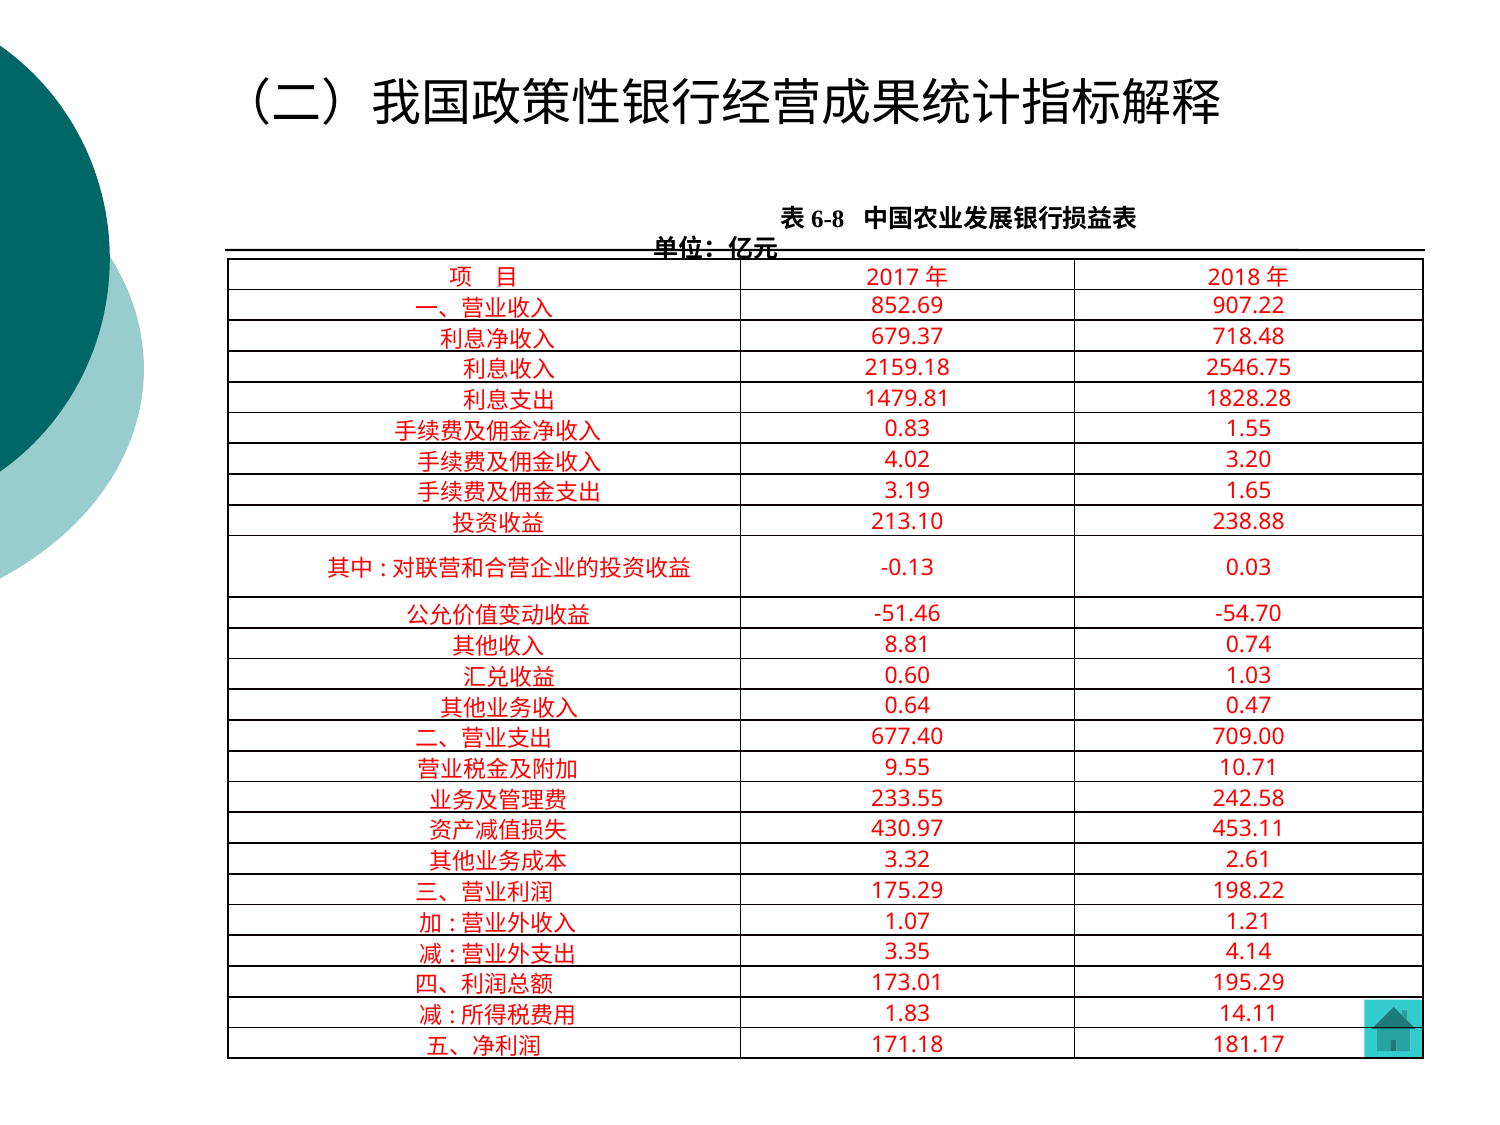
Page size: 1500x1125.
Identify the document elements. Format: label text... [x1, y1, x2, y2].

table_cell 4.02 [741, 444, 1074, 473]
table_cell 3.35 [741, 936, 1074, 965]
table_cell 手续费及佣金净收入 [229, 413, 740, 442]
table_cell 1.55 [1075, 413, 1422, 442]
table_cell 718.48 [1075, 321, 1422, 350]
table_cell 195.29 [1075, 967, 1422, 996]
table_cell 其中:对联营和合营企业的投资收益 [229, 536, 740, 596]
table_cell 2.61 [1075, 844, 1422, 873]
table_cell 0.74 [1075, 629, 1422, 658]
table_cell 2159.18 [741, 352, 1074, 381]
table_cell 453.11 [1075, 813, 1422, 842]
table_cell 198.22 [1075, 875, 1422, 904]
table_cell 其他业务收入 [229, 690, 740, 719]
table_cell 1479.81 [741, 383, 1074, 412]
table_cell 0.47 [1075, 690, 1422, 719]
table_cell 公允价值变动收益 [229, 598, 740, 627]
table_cell 175.29 [741, 875, 1074, 904]
table_cell 其他业务成本 [229, 844, 740, 873]
table_cell 679.37 [741, 321, 1074, 350]
table_cell 0.83 [741, 413, 1074, 442]
table_cell 手续费及佣金收入 [229, 444, 740, 473]
table_cell 238.88 [1075, 506, 1422, 535]
table_cell 四、利润总额 [229, 967, 740, 996]
table_cell 3.19 [741, 475, 1074, 504]
table_cell 其他收入 [229, 629, 740, 658]
table_cell 减:所得税费用 [229, 998, 740, 1027]
table_cell 213.10 [741, 506, 1074, 535]
table_cell 1.83 [741, 998, 1074, 1027]
table_cell -54.70 [1075, 598, 1422, 627]
table_header 项 目 [229, 260, 740, 289]
table_cell 709.00 [1075, 721, 1422, 750]
table_cell 2546.75 [1075, 352, 1422, 381]
table_cell 五、净利润 [229, 1028, 740, 1057]
table_cell 利息支出 [229, 383, 740, 412]
title （二）我国政策性银行经营成果统计指标解释 [206, 66, 1407, 138]
table_cell 0.03 [1075, 536, 1422, 596]
table_cell 171.18 [741, 1028, 1074, 1057]
table_cell 0.60 [741, 659, 1074, 688]
table_cell 1.07 [741, 905, 1074, 934]
table_cell 430.97 [741, 813, 1074, 842]
table_cell 4.14 [1075, 936, 1422, 965]
table_cell 营业税金及附加 [229, 752, 740, 781]
table_cell 233.55 [741, 782, 1074, 811]
table_cell 三、营业利润 [229, 875, 740, 904]
table_cell 181.17 [1075, 1028, 1422, 1057]
table_cell 8.81 [741, 629, 1074, 658]
table_cell 利息净收入 [229, 321, 740, 350]
table_cell 汇兑收益 [229, 659, 740, 688]
table_cell 加:营业外收入 [229, 905, 740, 934]
table_header 2017年 [741, 260, 1074, 289]
table_cell 677.40 [741, 721, 1074, 750]
table_cell 一、营业收入 [229, 290, 740, 319]
table_cell 242.58 [1075, 782, 1422, 811]
table_cell 投资收益 [229, 506, 740, 535]
table_cell 业务及管理费 [229, 782, 740, 811]
table_cell -0.13 [741, 536, 1074, 596]
table_cell 907.22 [1075, 290, 1422, 319]
table_cell 二、营业支出 [229, 721, 740, 750]
table_cell 资产减值损失 [229, 813, 740, 842]
table_cell 173.01 [741, 967, 1074, 996]
table_cell 3.20 [1075, 444, 1422, 473]
table_header 2018年 [1075, 260, 1422, 289]
table_cell -51.46 [741, 598, 1074, 627]
table_cell 10.71 [1075, 752, 1422, 781]
table_cell 852.69 [741, 290, 1074, 319]
table_cell 9.55 [741, 752, 1074, 781]
table_cell 1.03 [1075, 659, 1422, 688]
text_box 表6-8 中国农业发展银行损益表 单位：亿元 [513, 210, 1193, 255]
table_cell 1.65 [1075, 475, 1422, 504]
table_cell 利息收入 [229, 352, 740, 381]
table_cell 1.21 [1075, 905, 1422, 934]
table_cell 手续费及佣金支出 [229, 475, 740, 504]
table_cell 0.64 [741, 690, 1074, 719]
table_cell 减:营业外支出 [229, 936, 740, 965]
table_cell 14.11 [1075, 998, 1422, 1027]
table_cell 1828.28 [1075, 383, 1422, 412]
table_cell 3.32 [741, 844, 1074, 873]
